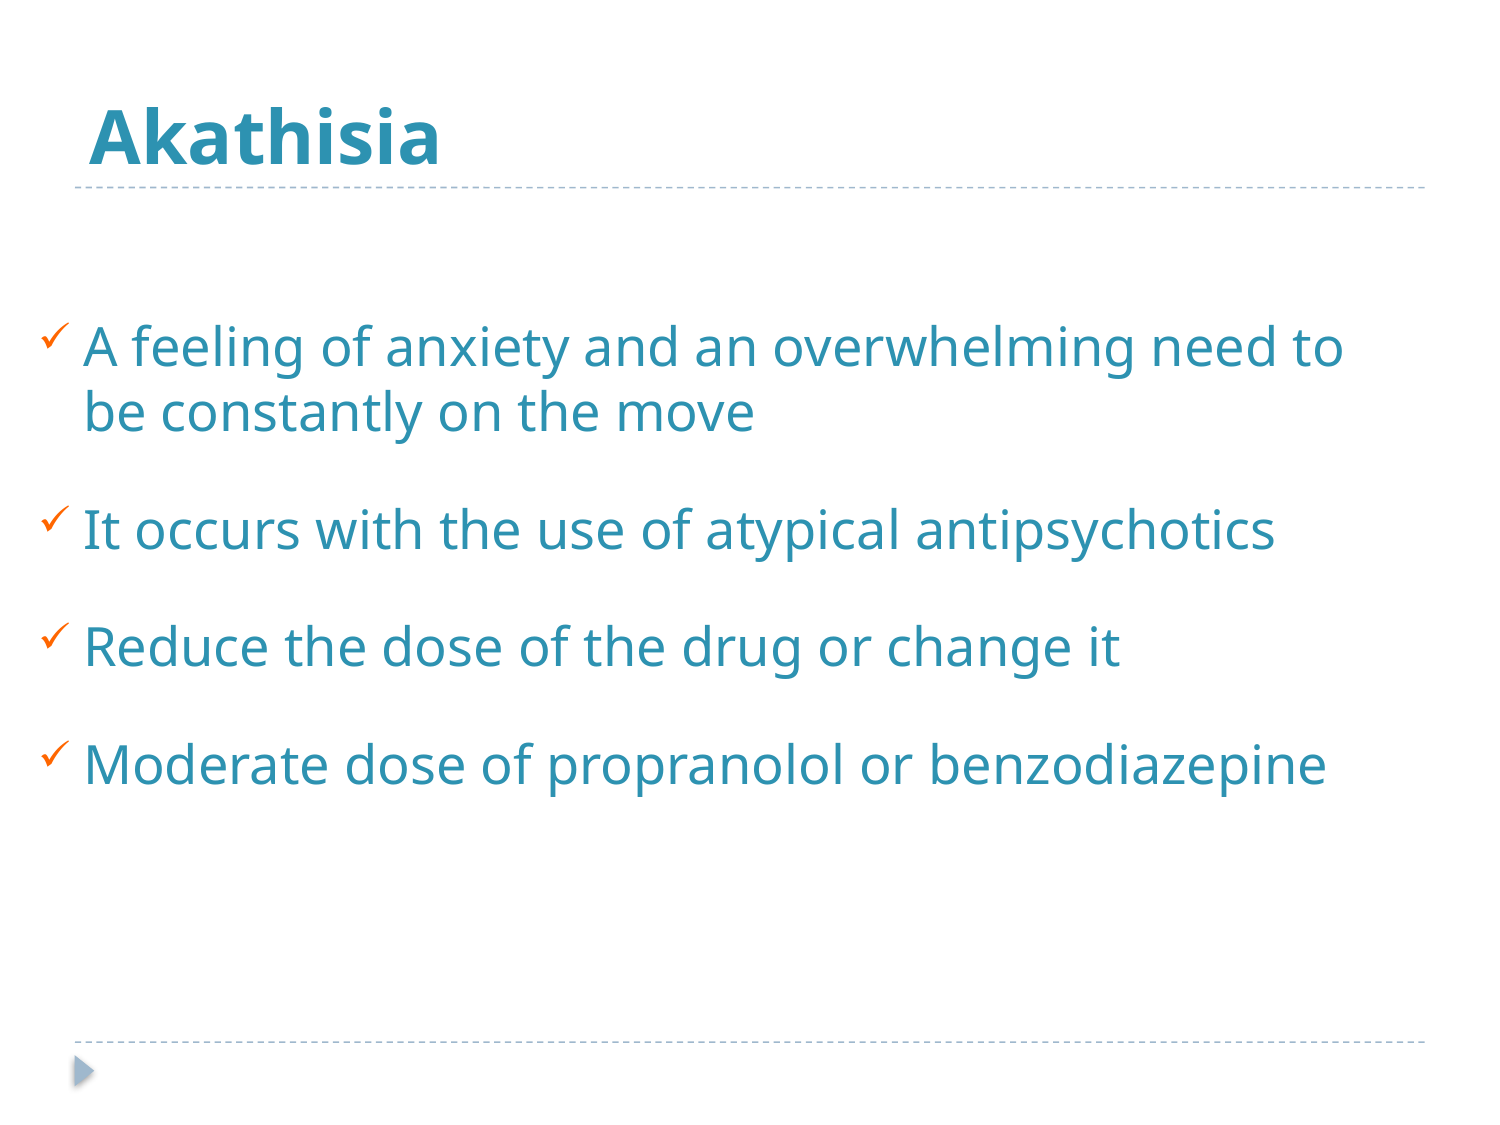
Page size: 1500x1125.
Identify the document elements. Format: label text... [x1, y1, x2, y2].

title Akathisia [75, 24, 1425, 188]
list A feeling of anxiety and an overwhelming need to be constantly on the move It occurs with the use of atypical antipsychotics Reduce the dose of the drug or change it Moderate dose of propranolol or benzodiazepine [23, 257, 1425, 1010]
